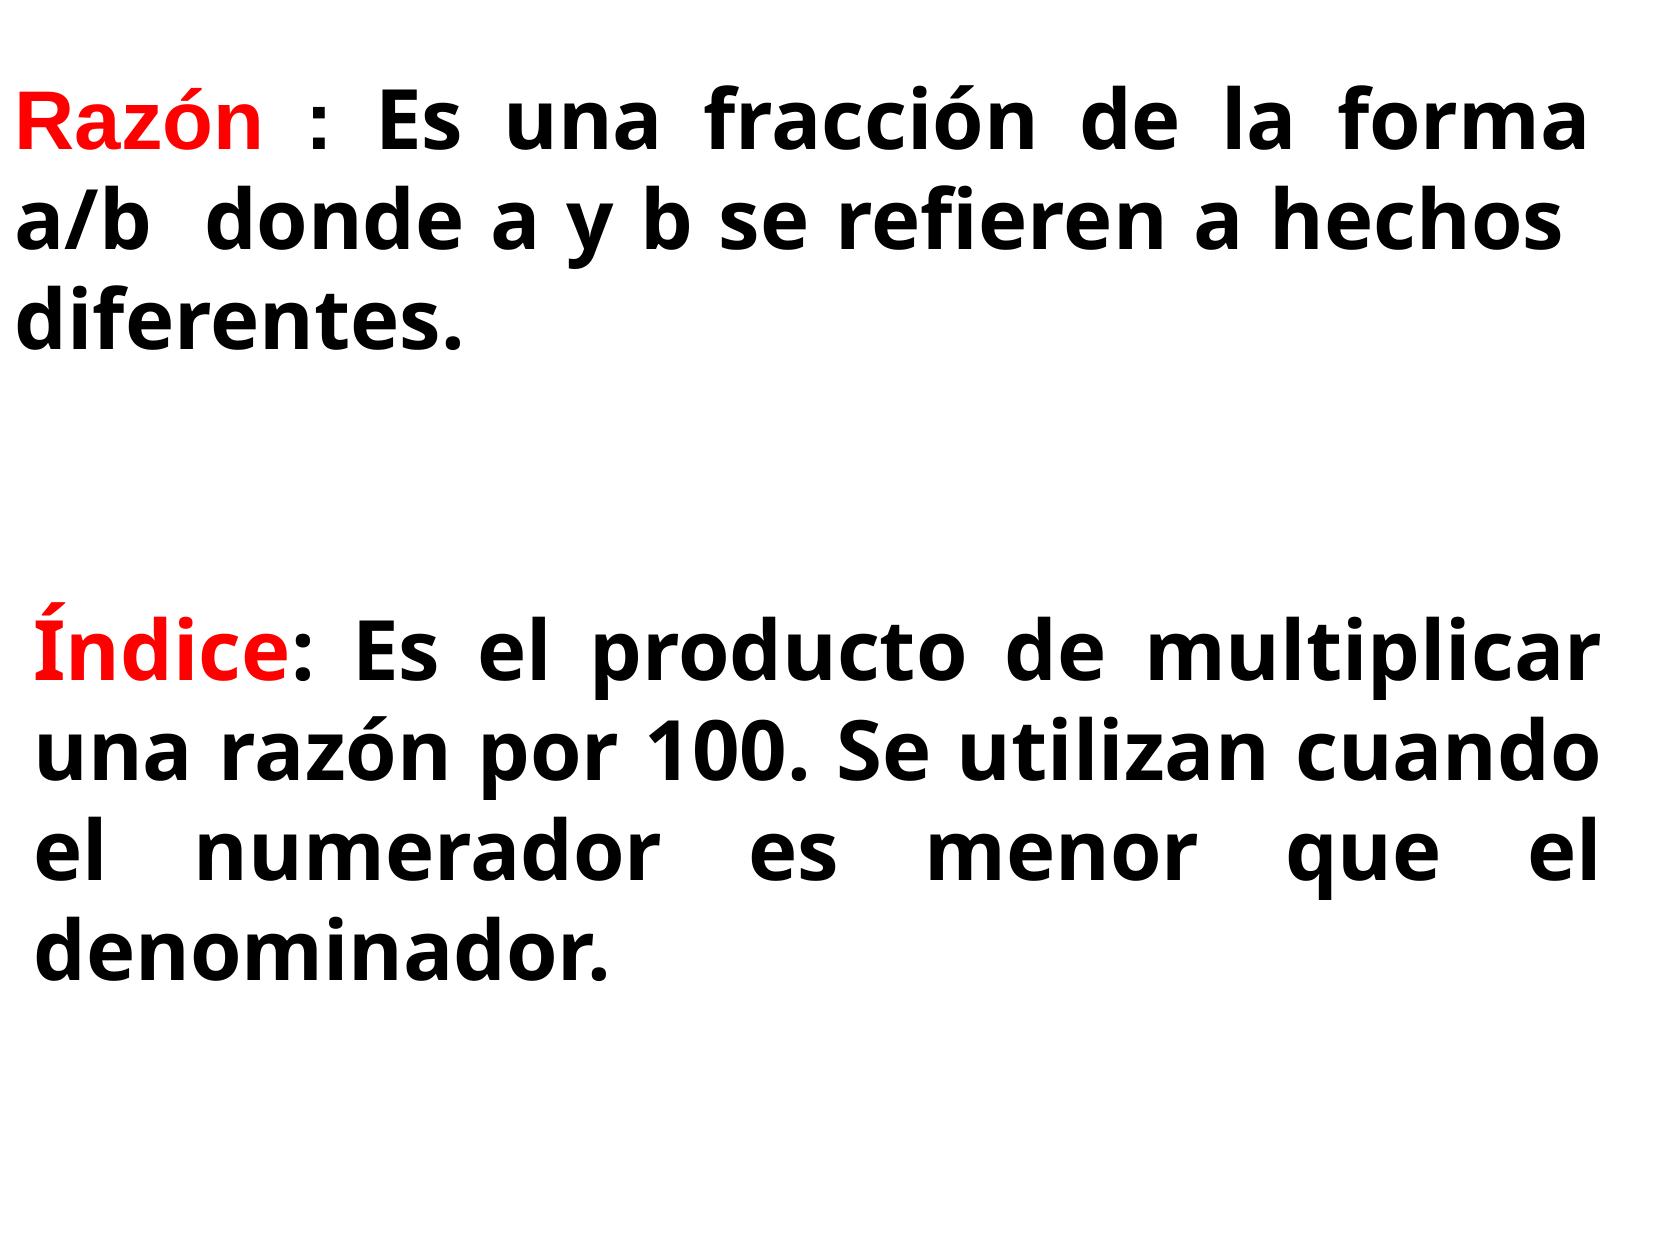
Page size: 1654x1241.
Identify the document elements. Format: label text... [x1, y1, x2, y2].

text_box Razón : Es una fracción de la forma a/b donde a y b se refieren a hechos diferentes. [0, 59, 1607, 374]
text_box Índice: Es el producto de multiplicar una razón por 100. Se utilizan cuando el numerador es menor que el denominador. [18, 589, 1618, 1005]
